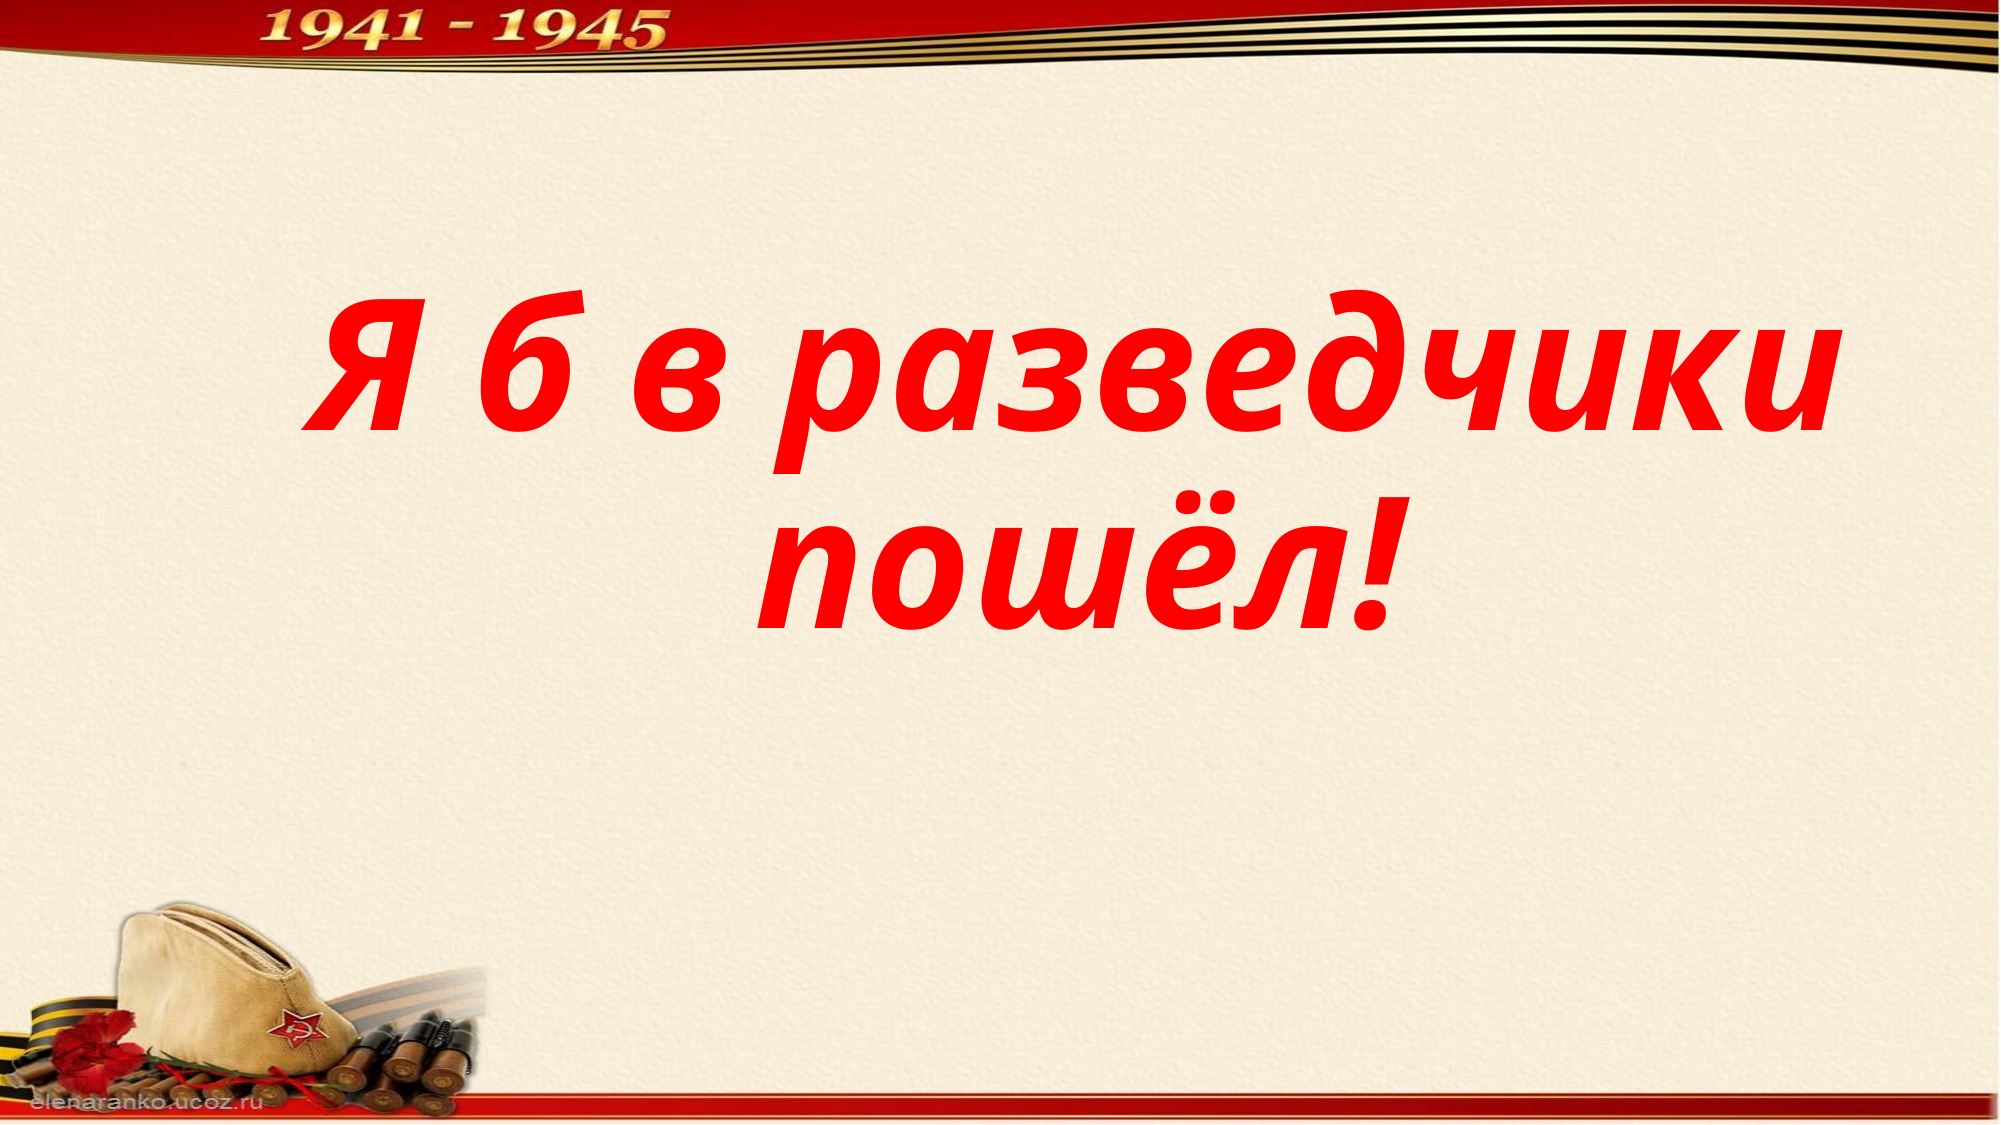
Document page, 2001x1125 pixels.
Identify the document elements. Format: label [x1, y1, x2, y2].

list [0, 0, 2000, 1125]
